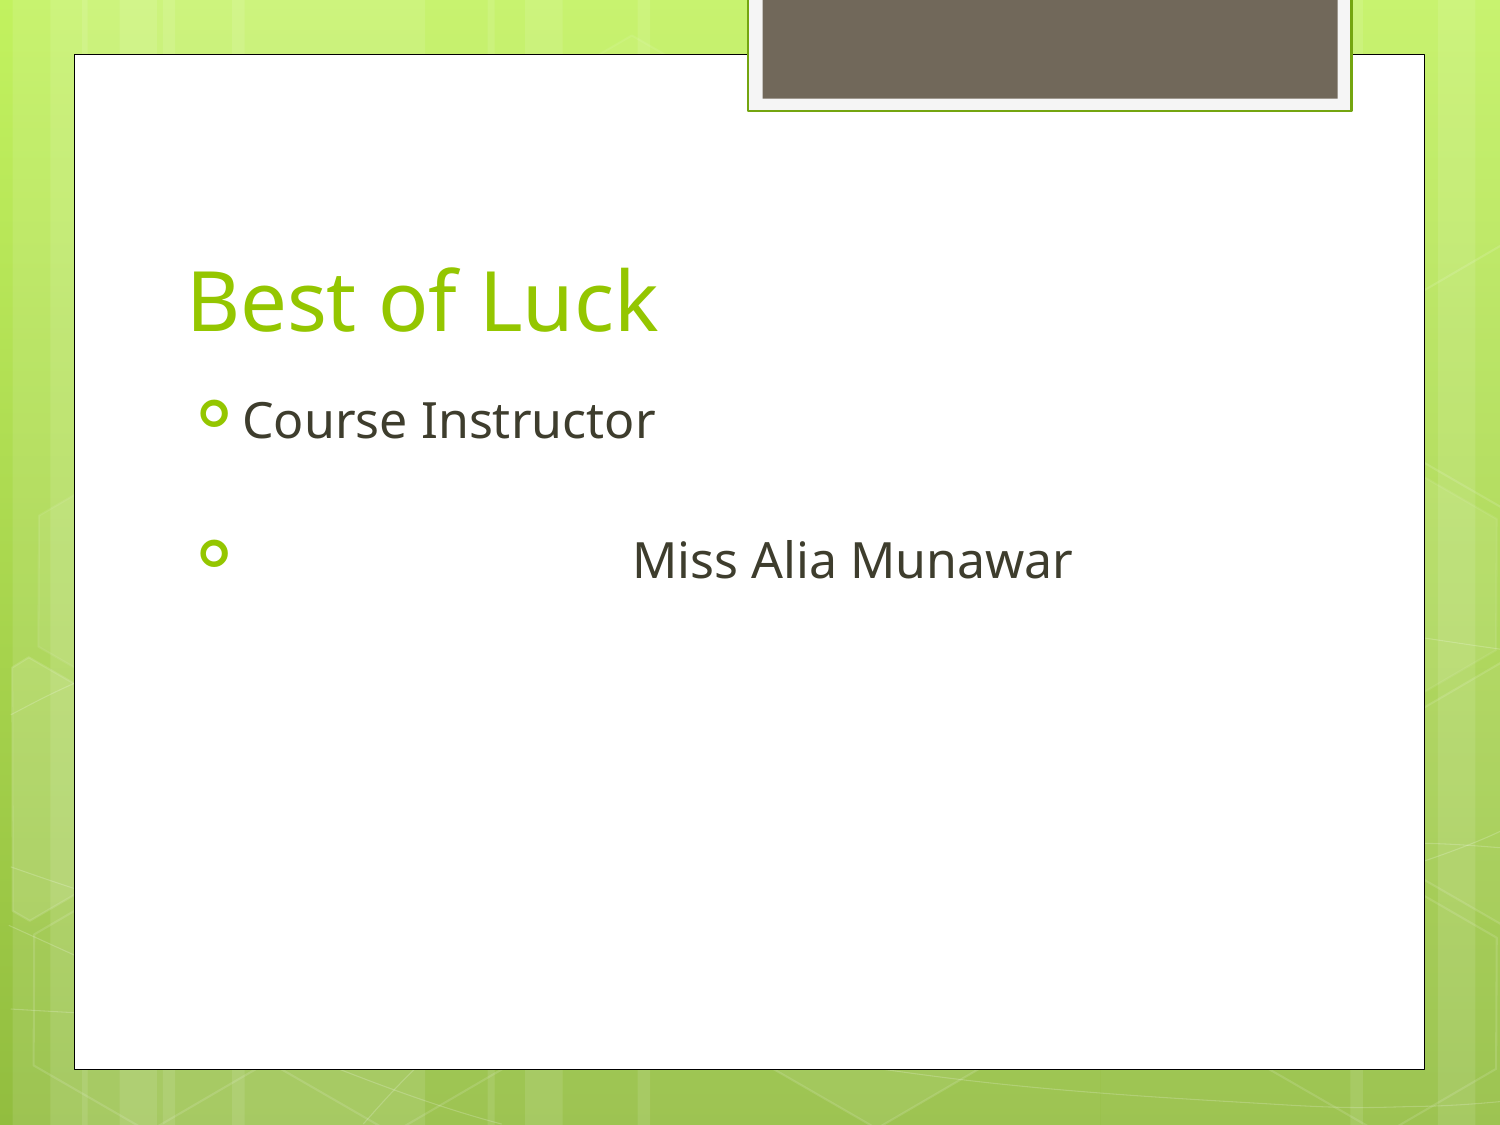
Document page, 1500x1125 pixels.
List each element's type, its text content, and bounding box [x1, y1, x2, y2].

list Course Instructor Miss Alia Munawar [171, 381, 1283, 957]
title Best of Luck [171, 168, 1324, 357]
